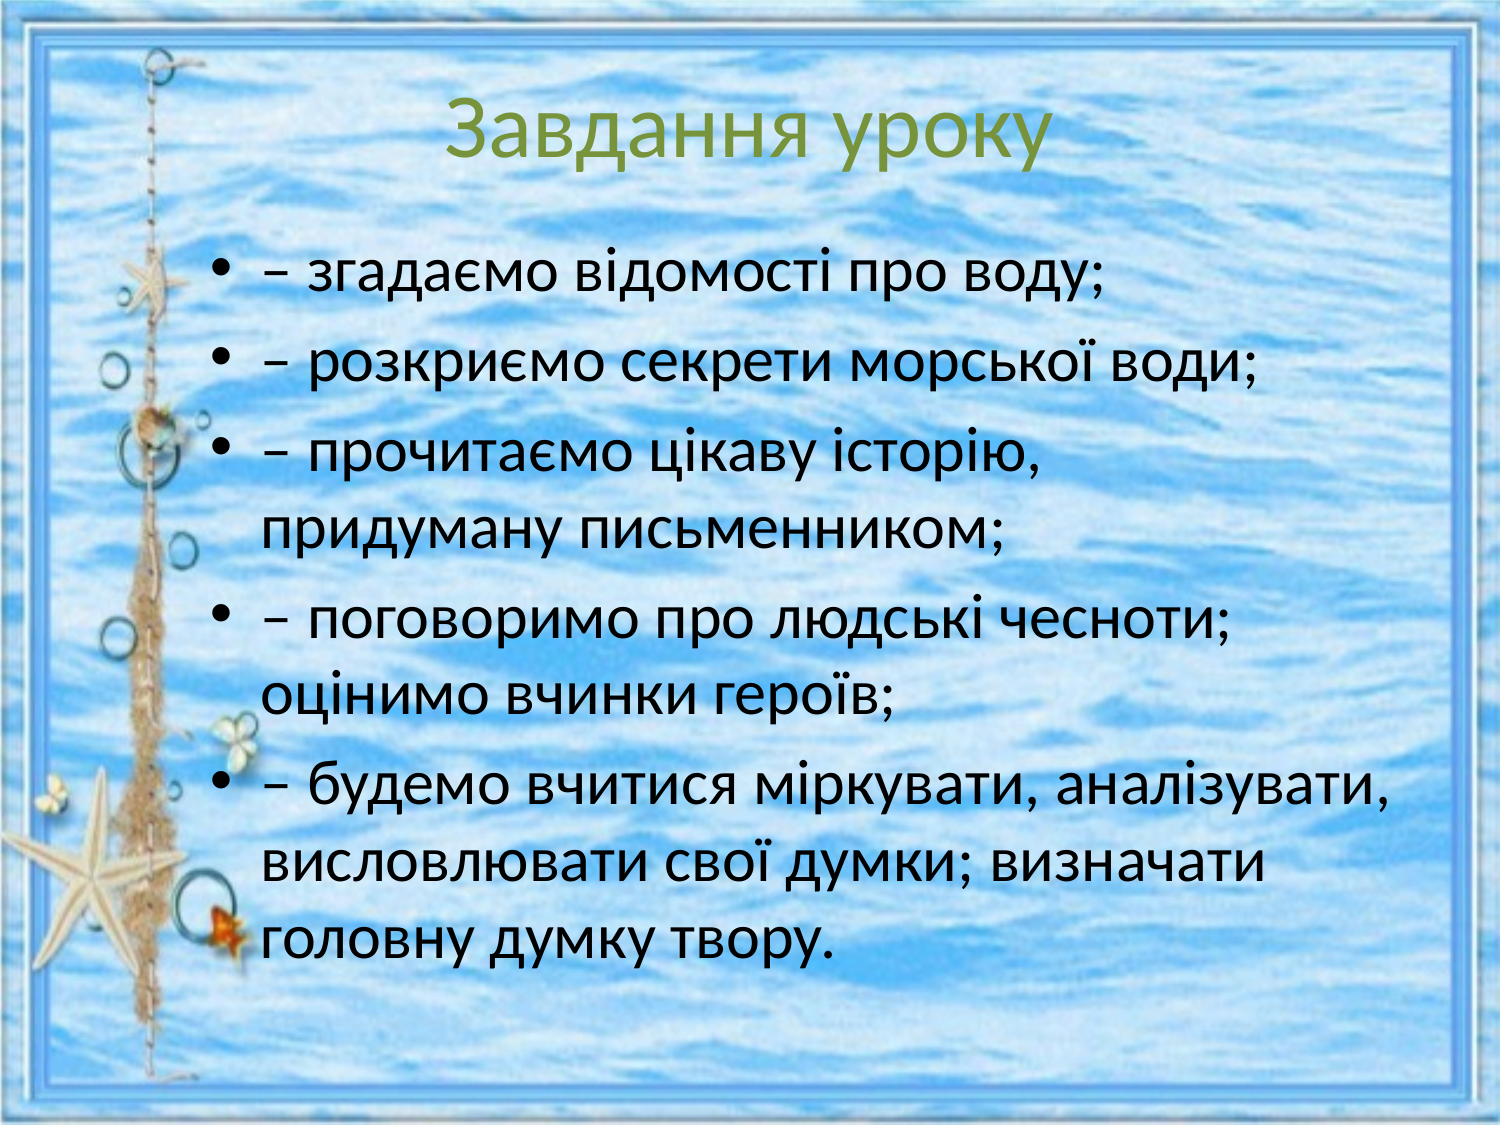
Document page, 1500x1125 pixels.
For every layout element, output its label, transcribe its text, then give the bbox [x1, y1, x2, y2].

text_box [1045, 786, 1294, 928]
list – згадаємо відомості про воду; – розкриємо секрети морської води; – прочитаємо цікаву історію, придуману письменником; – поговоримо про людські чесноти; оцінимо вчинки героїв; – будемо вчитися міркувати, аналізувати, висловлювати свої думки; визначати головну думку твору. [194, 219, 1412, 1000]
title Завдання уроку [75, 45, 1425, 197]
picture [0, 0, 1500, 1125]
